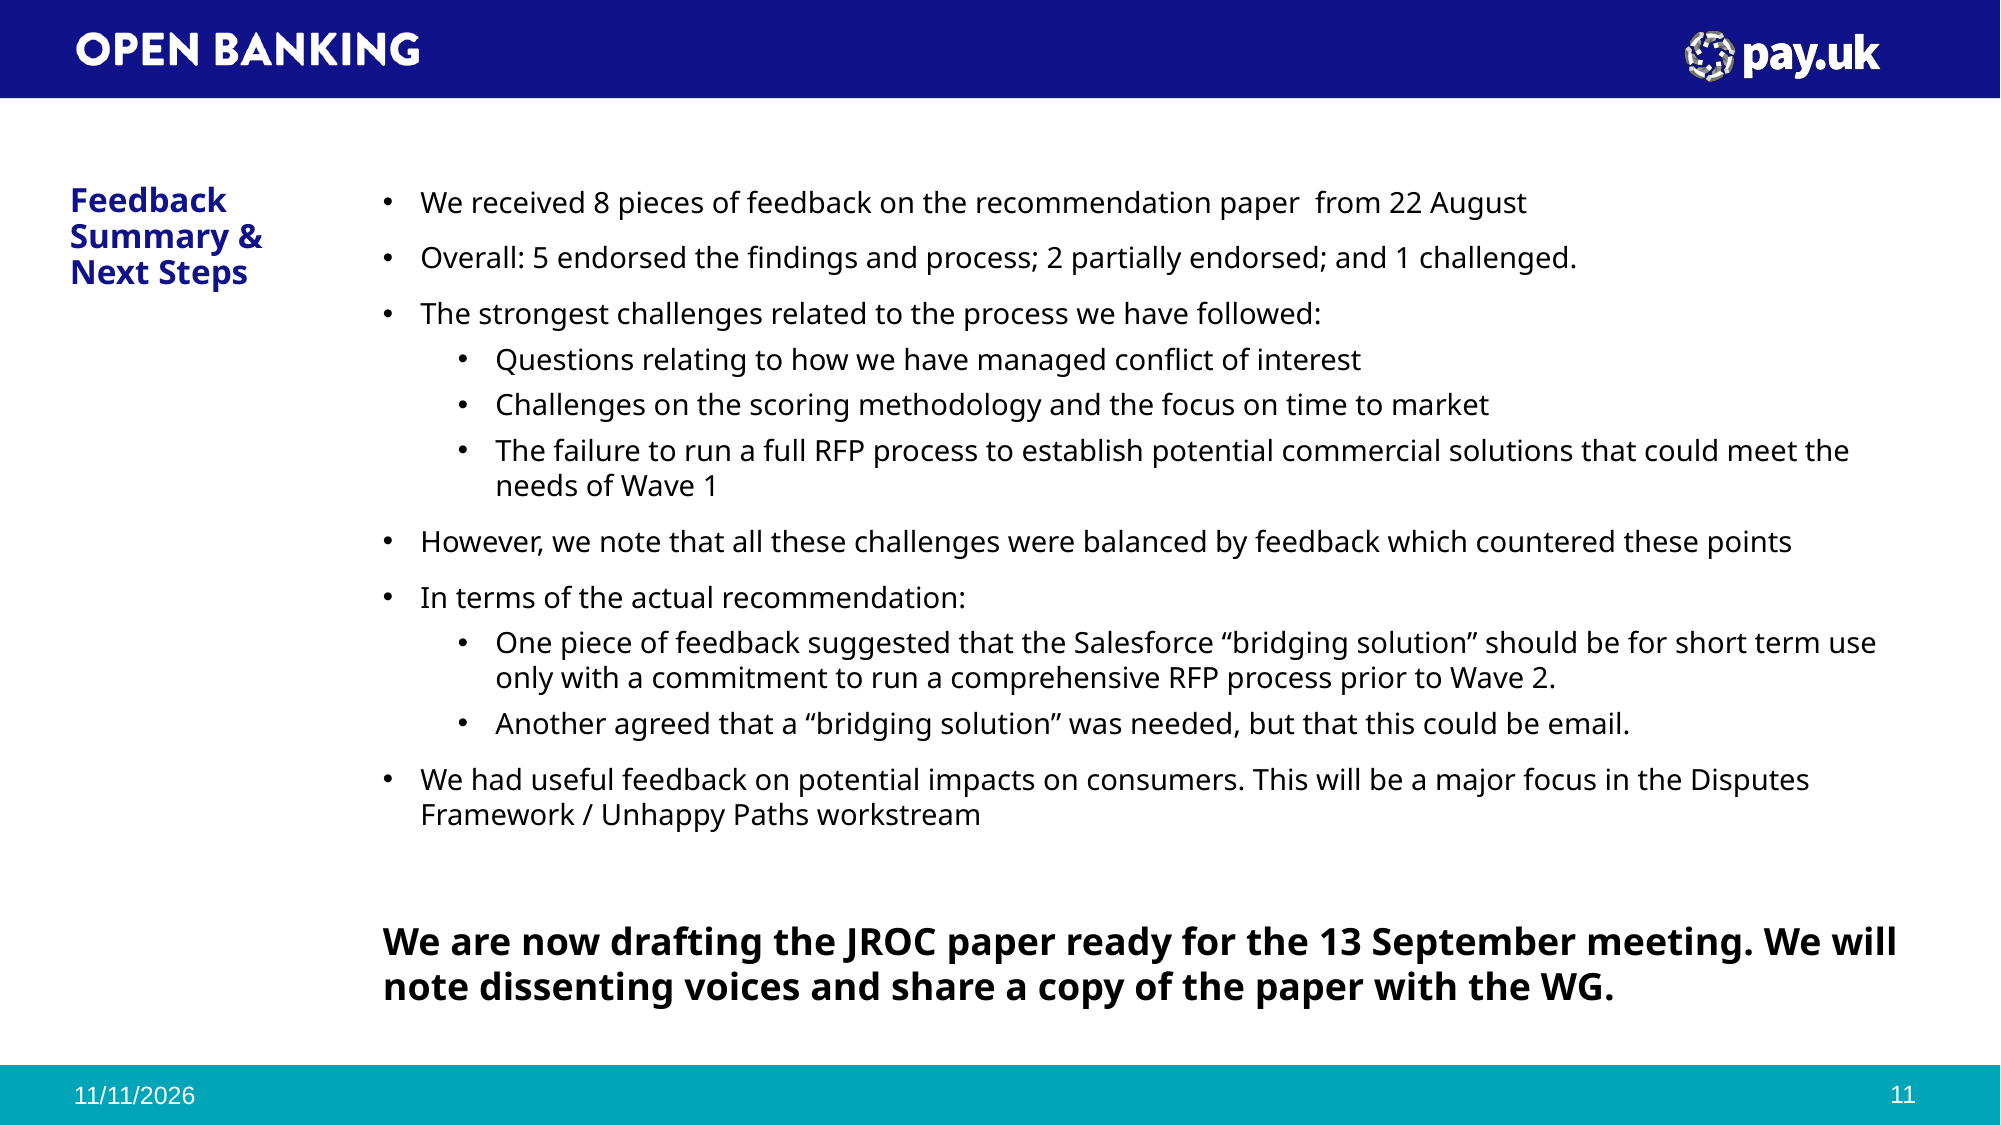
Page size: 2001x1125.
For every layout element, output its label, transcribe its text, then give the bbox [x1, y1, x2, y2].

picture [43, 0, 452, 99]
picture [1677, 19, 1887, 87]
slide_number 11 [1412, 1064, 1932, 1124]
list We received 8 pieces of feedback on the recommendation paper from 22 August Overall: 5 endorsed the findings and process; 2 partially endorsed; and 1 challenged. The strongest challenges related to the process we have followed: Questions relating to how we have managed conflict of interest Challenges on the scoring methodology and the focus on time to market The failure to run a full RFP process to establish potential commercial solutions that could meet the needs of Wave 1 However, we note that all these challenges were balanced by feedback which countered these points In terms of the actual recommendation: One piece of feedback suggested that the Salesforce “bridging solution” should be for short term use only with a commitment to run a comprehensive RFP process prior to Wave 2. Another agreed that a “bridging solution” was needed, but that this could be email. We had useful feedback on potential impacts on consumers. This will be a major focus in the Disputes Framework / Unhappy Paths workstream We are now drafting the JROC paper ready for the 13 September meeting. We will note dissenting voices and share a copy of the paper with the WG. [367, 176, 1925, 1017]
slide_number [59, 1065, 509, 1125]
title Feedback Summary & Next Steps [54, 176, 291, 453]
footer [662, 1064, 1338, 1124]
